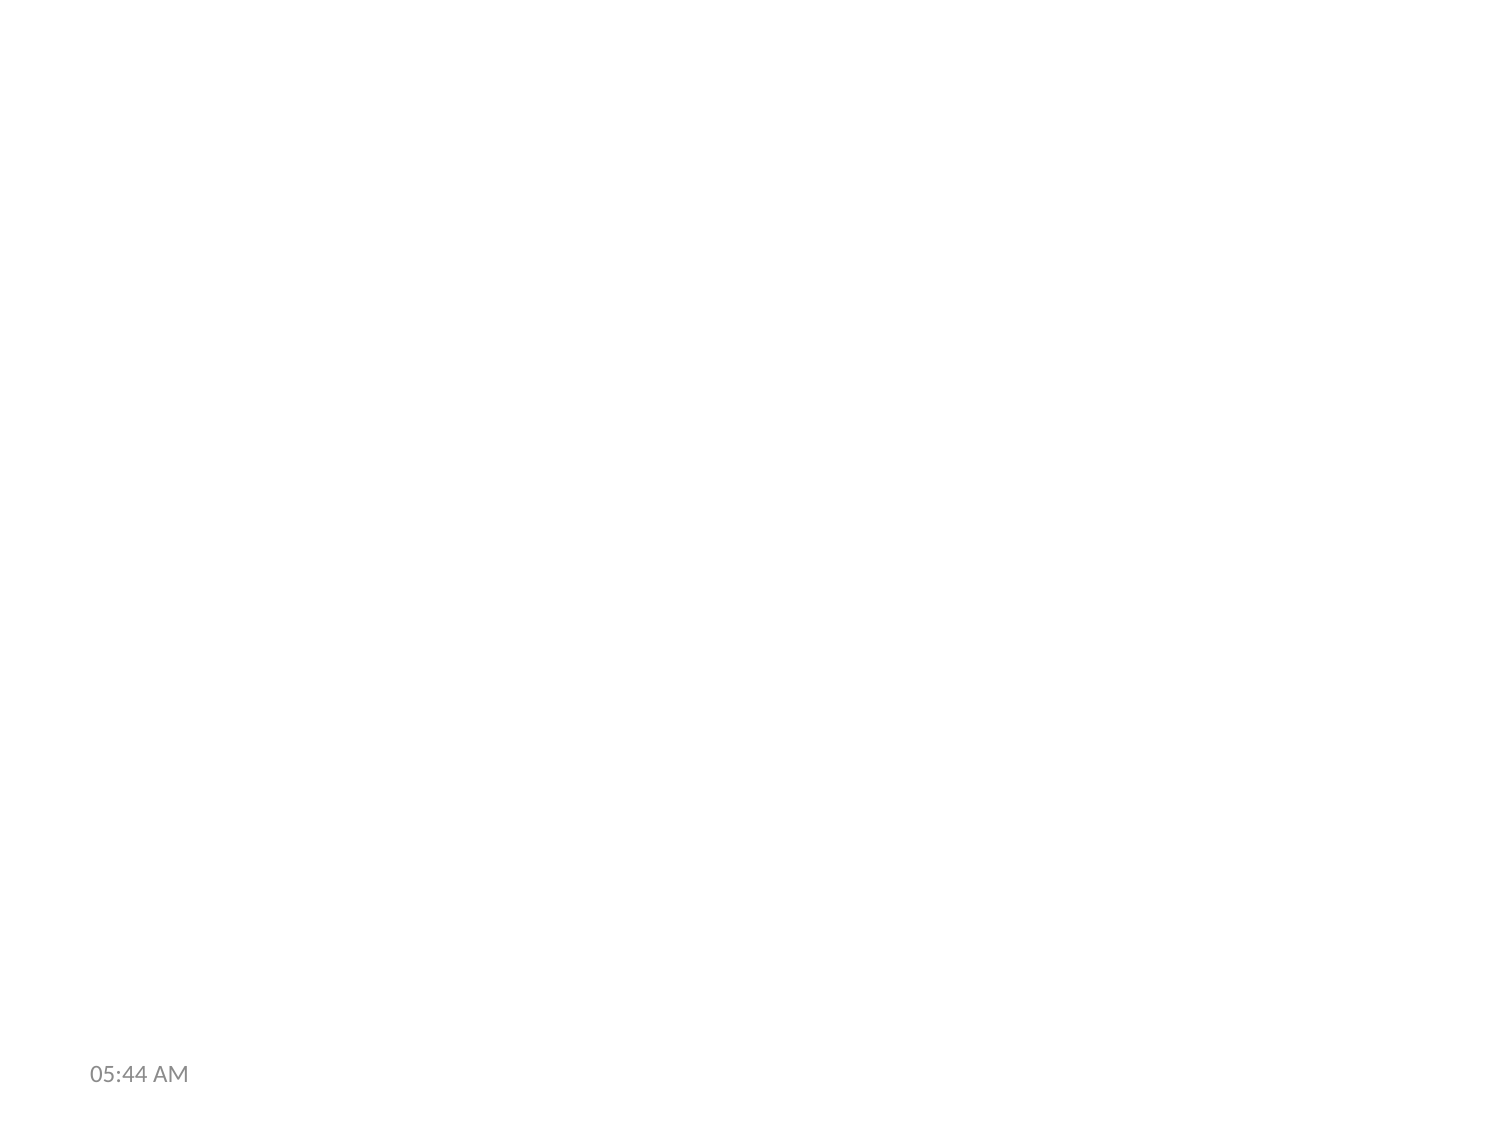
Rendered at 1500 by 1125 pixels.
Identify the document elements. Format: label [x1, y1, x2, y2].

slide_number [75, 1042, 425, 1103]
